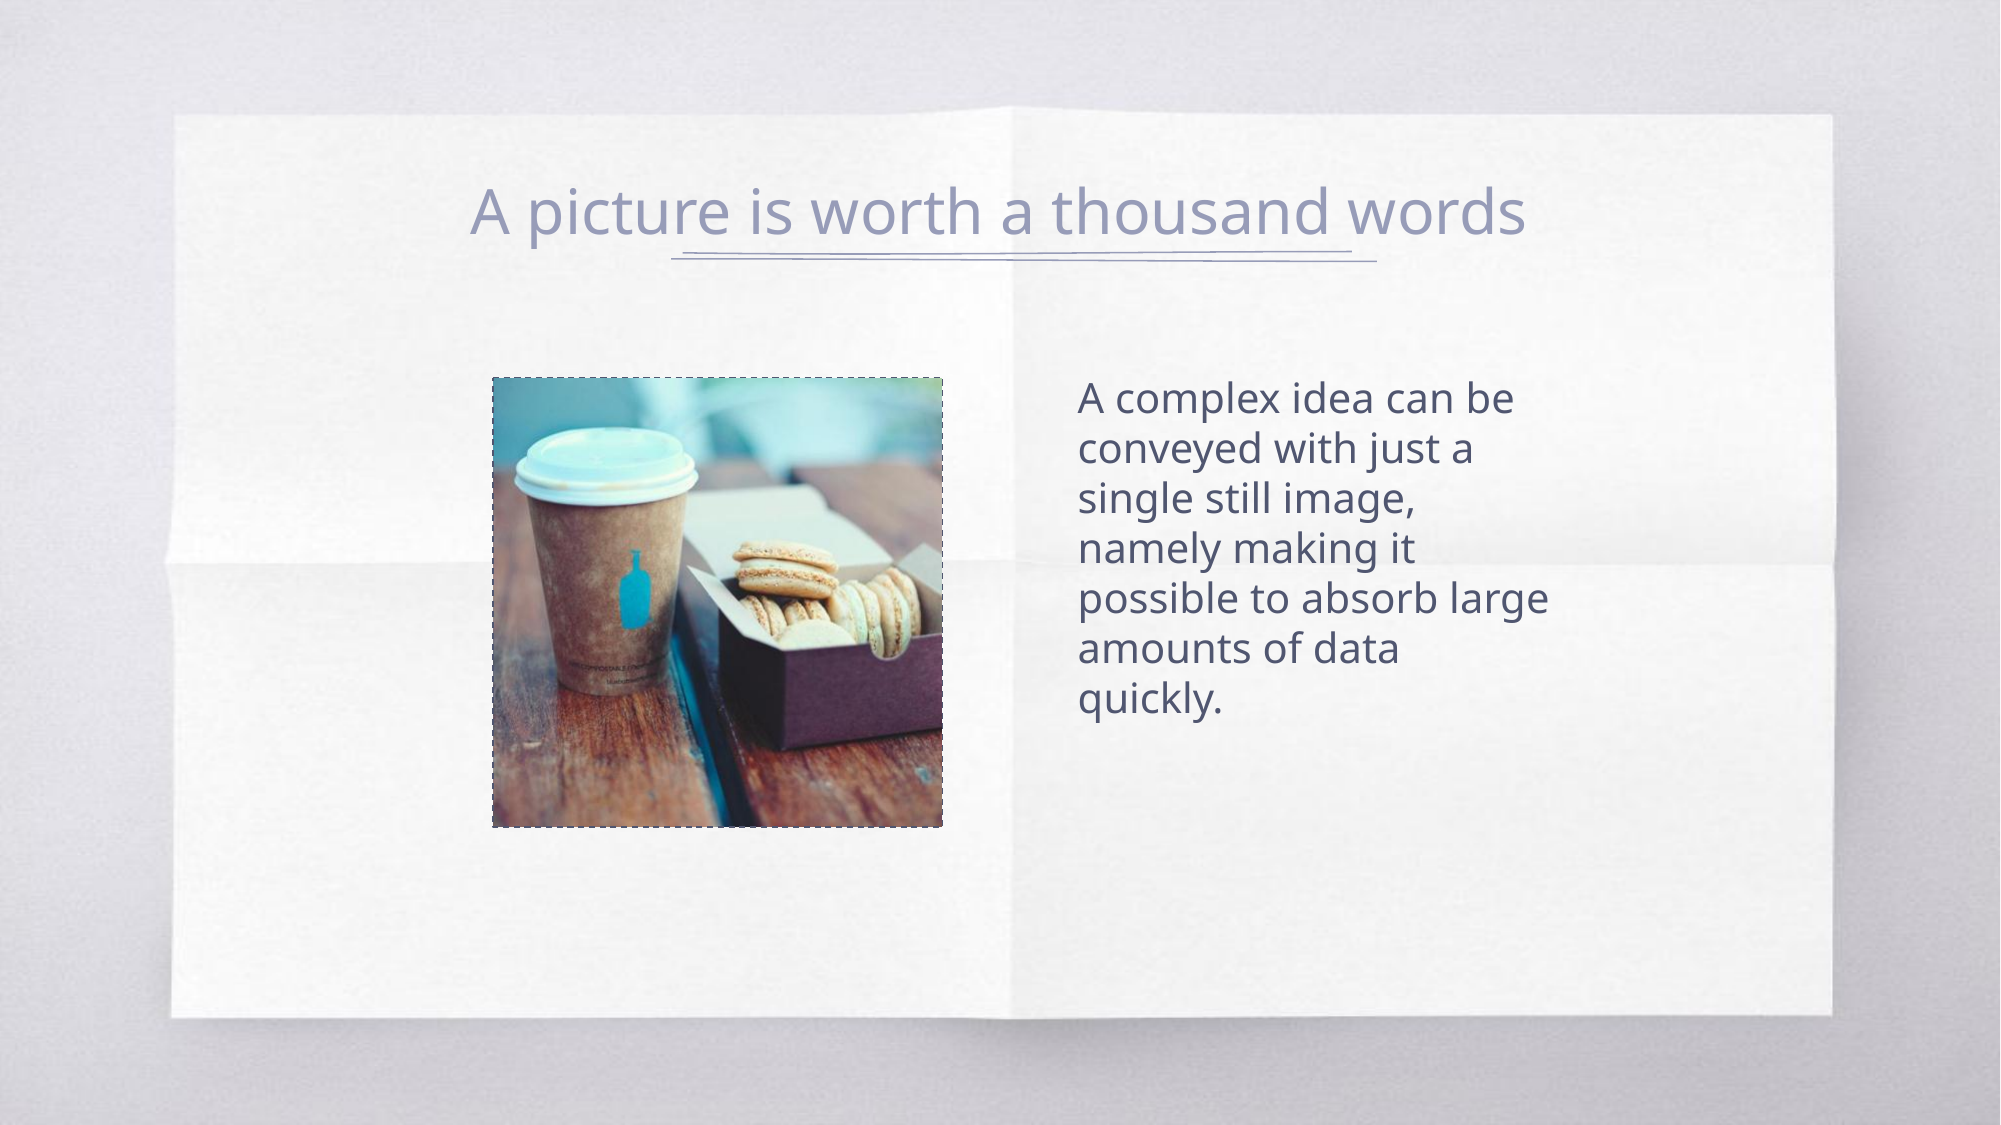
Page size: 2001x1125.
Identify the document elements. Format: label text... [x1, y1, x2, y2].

list A complex idea can be conveyed with just a single still image, namely making it possible to absorb large amounts of data quickly. [1062, 356, 1569, 849]
picture [0, 0, 2001, 1125]
title A picture is worth a thousand words [418, 113, 1582, 263]
